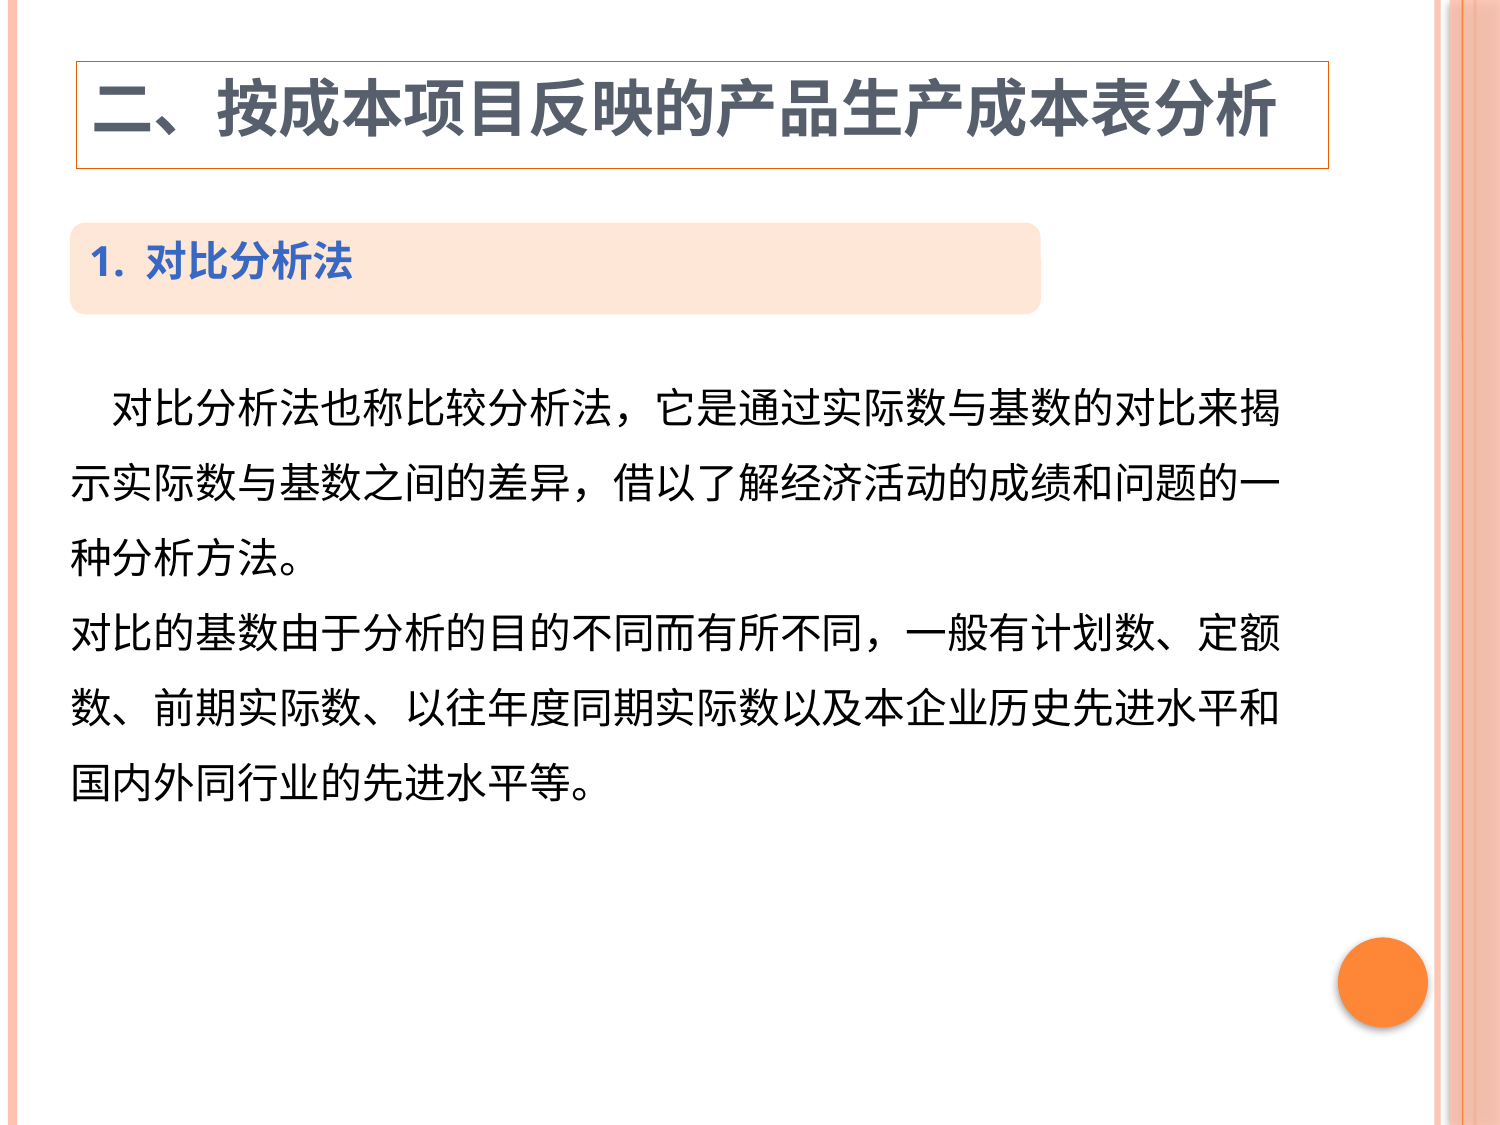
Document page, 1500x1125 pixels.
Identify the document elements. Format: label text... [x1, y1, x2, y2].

text_box 1. 对比分析法 [69, 222, 1041, 315]
text_box 对比分析法也称比较分析法，它是通过实际数与基数的对比来揭示实际数与基数之间的差异，借以了解经济活动的成绩和问题的一种分析方法。 对比的基数由于分析的目的不同而有所不同，一般有计划数、定额数、前期实际数、以往年度同期实际数以及本企业历史先进水平和国内外同行业的先进水平等。 [55, 349, 1332, 815]
text_box 二、按成本项目反映的产品生产成本表分析 [76, 61, 1329, 169]
